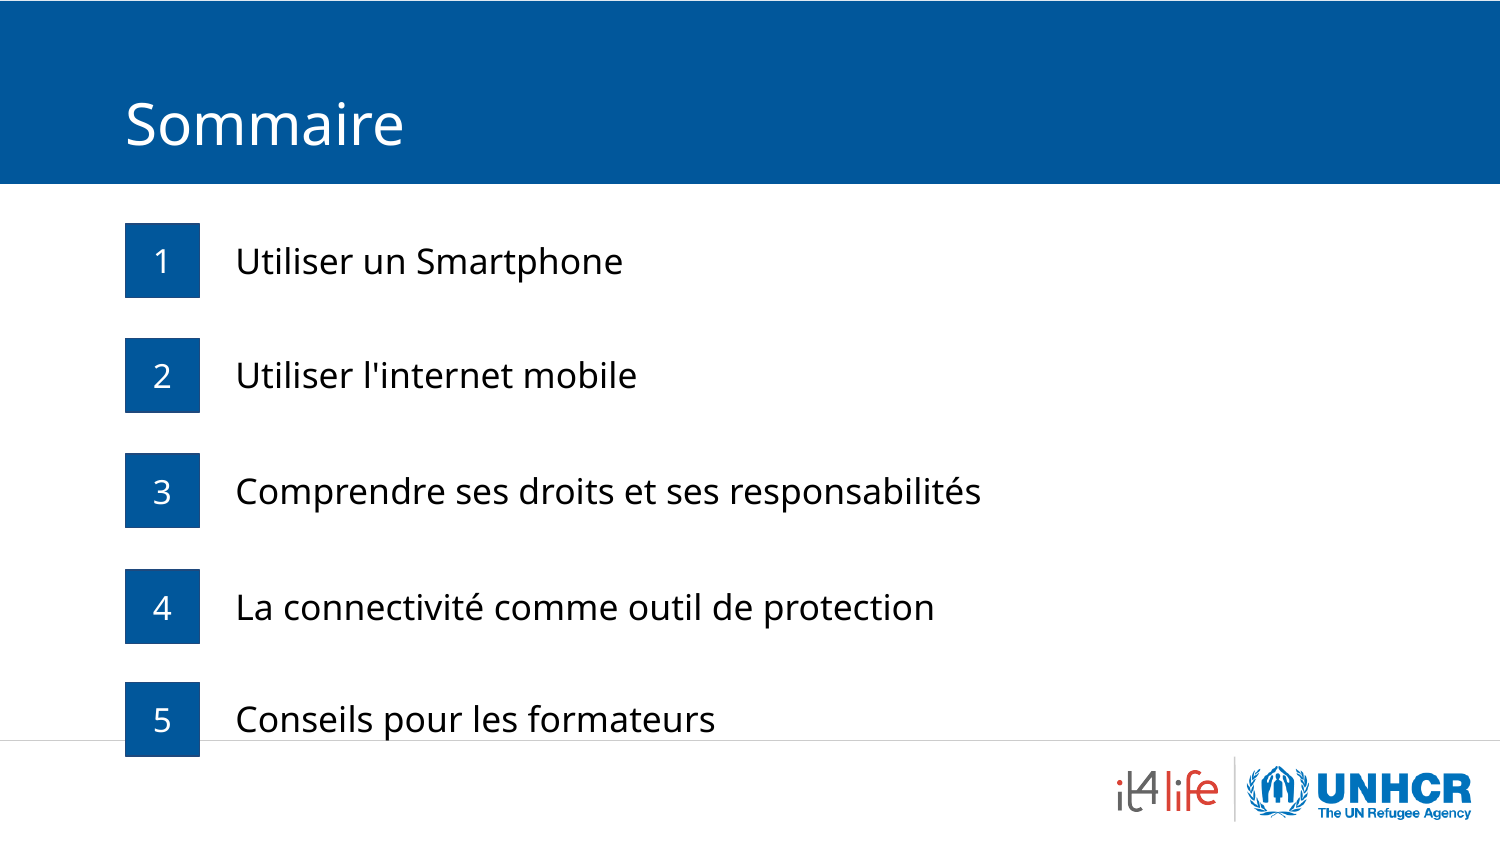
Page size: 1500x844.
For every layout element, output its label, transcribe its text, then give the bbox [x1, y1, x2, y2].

text_box [0, 0, 1500, 184]
text_box Comprendre ses droits et ses responsabilités [220, 454, 1191, 528]
text_box La connectivité comme outil de protection [220, 569, 1191, 644]
text_box 4 [125, 569, 200, 644]
text_box 1 [125, 223, 200, 298]
text_box 3 [125, 454, 200, 528]
text_box Conseils pour les formateurs [220, 682, 879, 757]
picture [0, 184, 1500, 844]
title Sommaire [125, 33, 1464, 158]
text_box Utiliser l'internet mobile [220, 338, 862, 412]
text_box 5 [125, 682, 200, 757]
text_box 2 [125, 338, 200, 412]
text_box Utiliser un Smartphone [220, 223, 829, 298]
